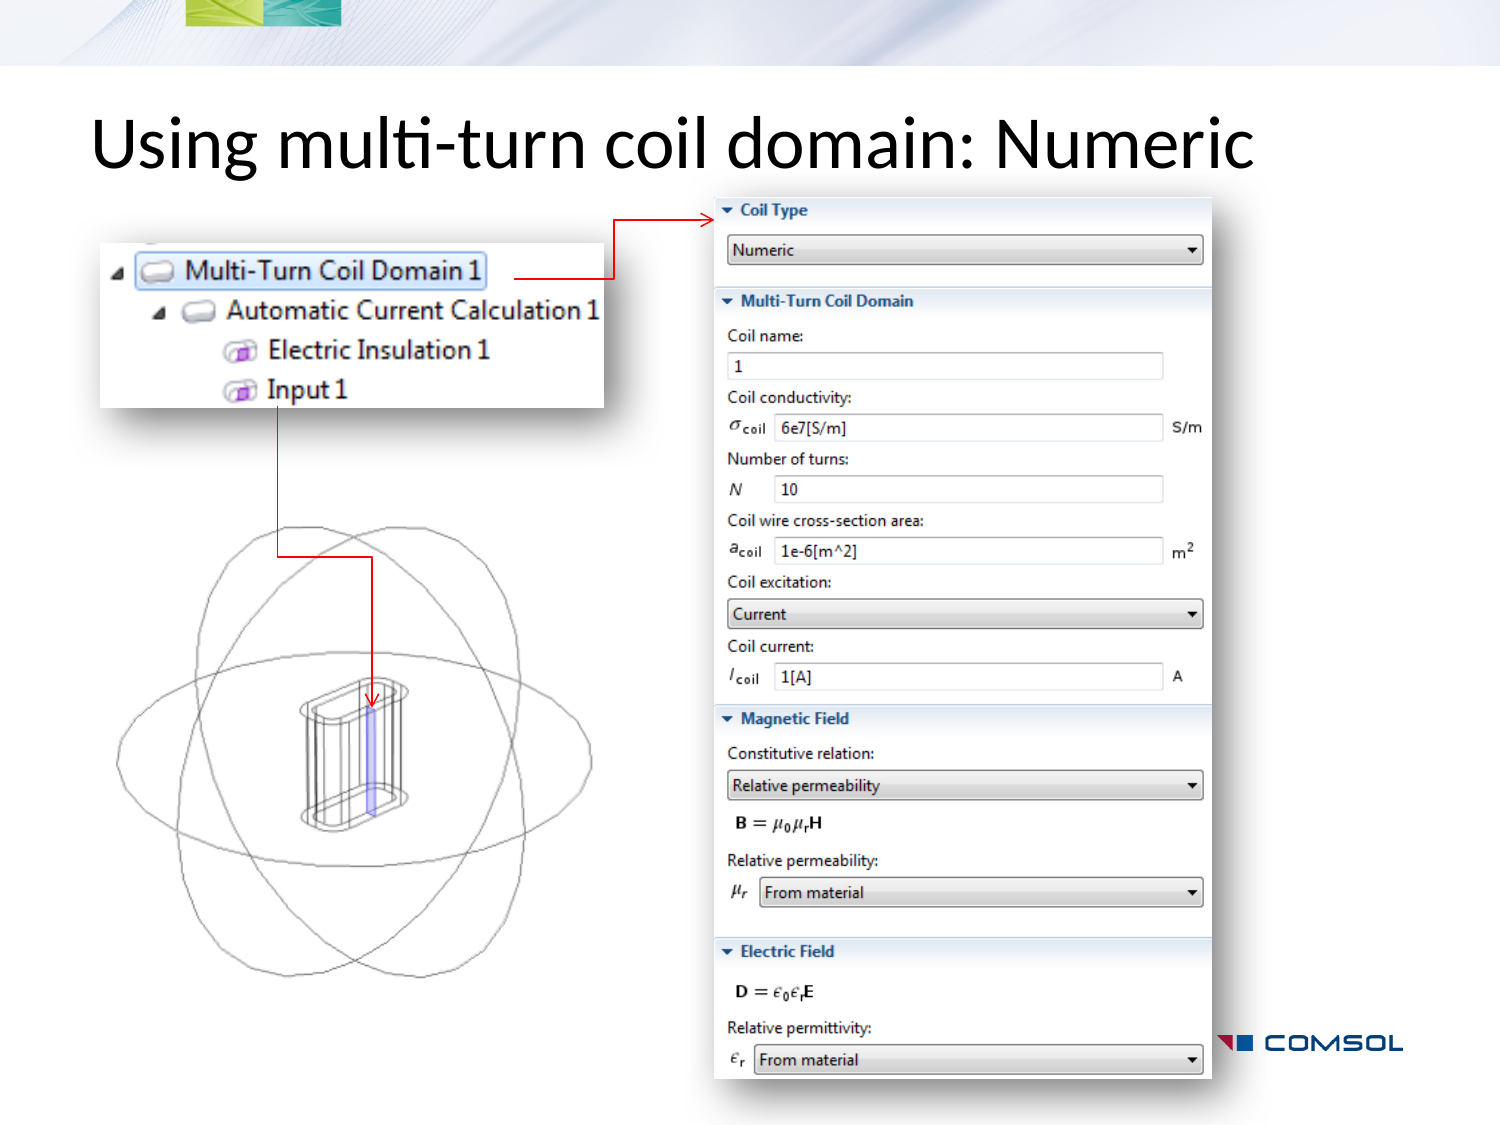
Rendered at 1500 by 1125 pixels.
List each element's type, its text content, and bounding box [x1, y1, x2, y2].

title Using multi-turn coil domain: Numeric [75, 45, 1425, 233]
picture [0, 0, 1500, 1125]
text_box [100, 197, 1213, 1080]
